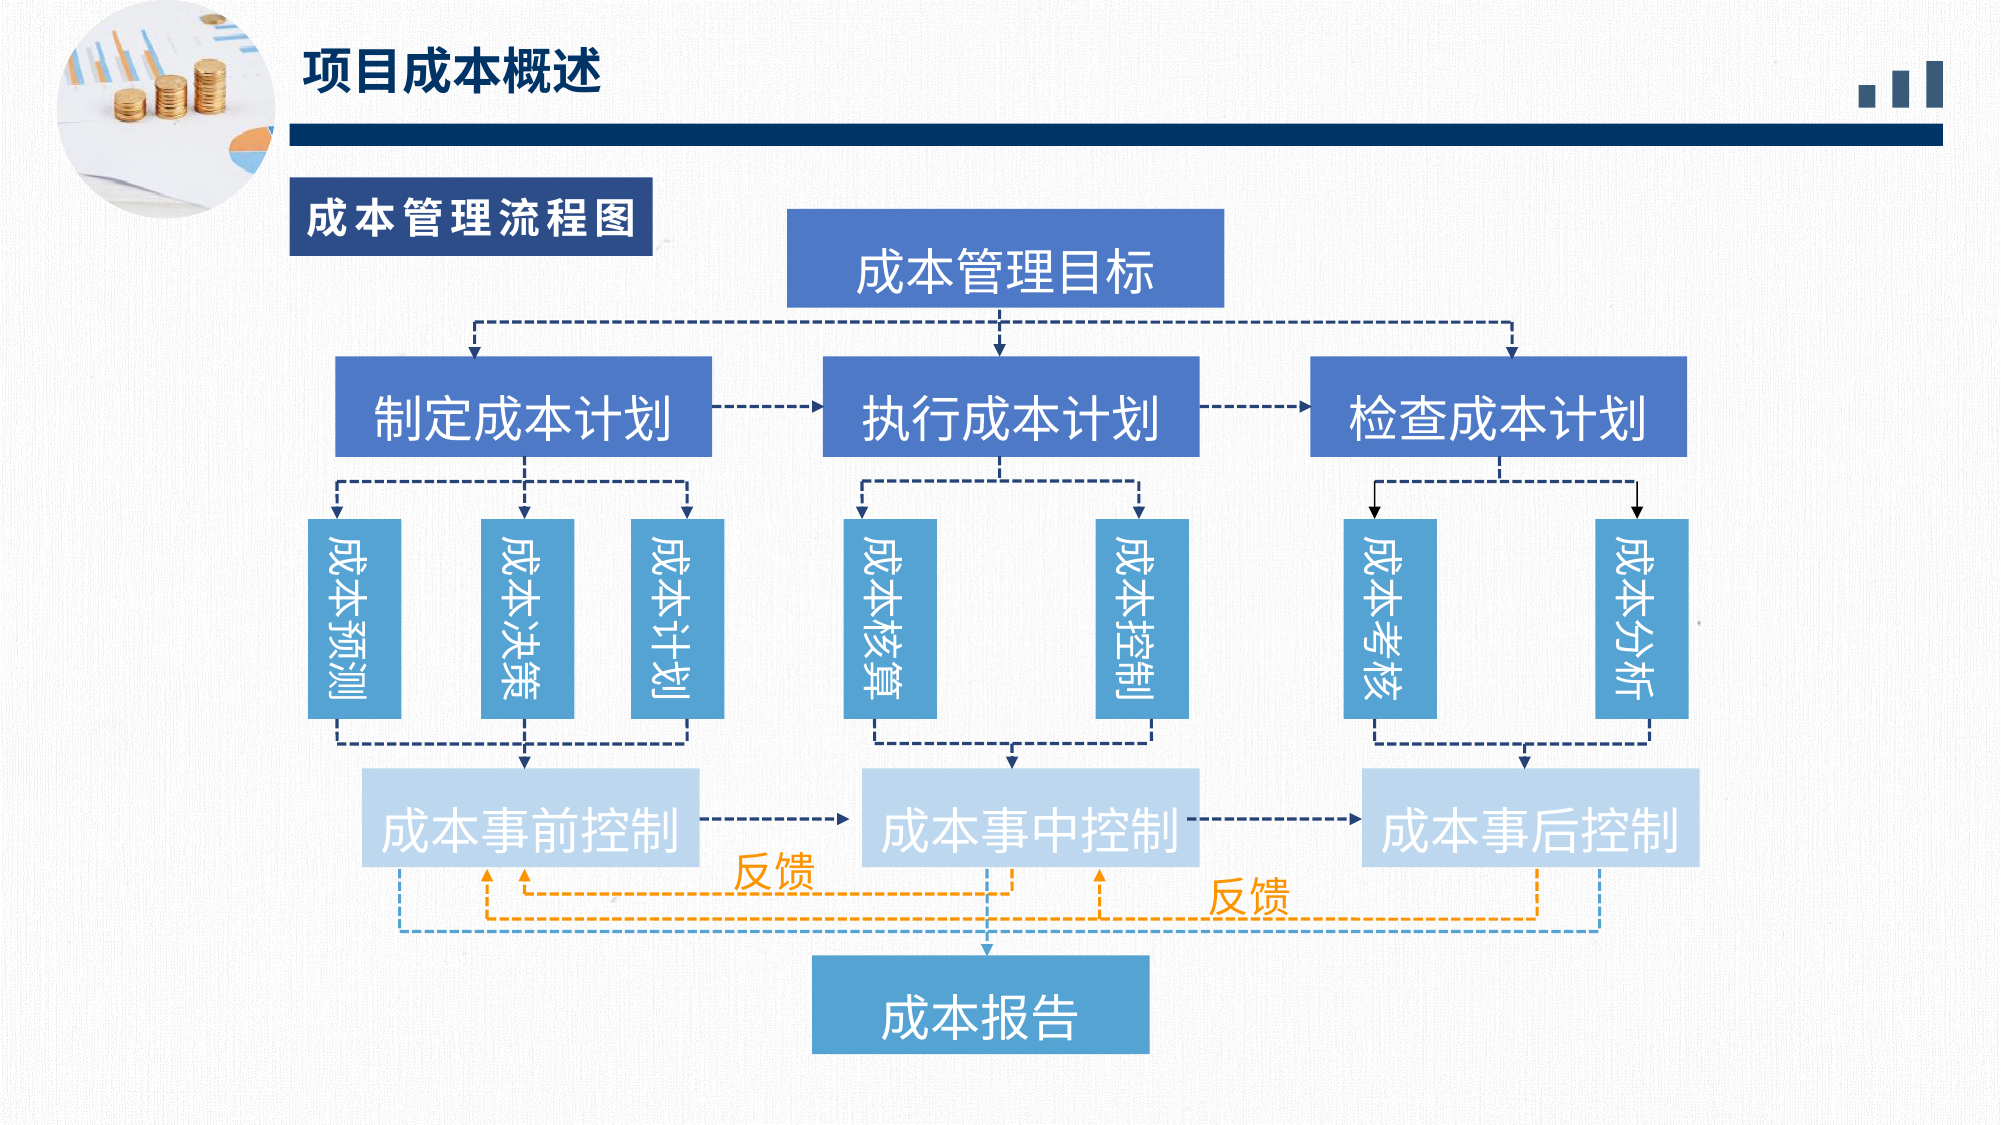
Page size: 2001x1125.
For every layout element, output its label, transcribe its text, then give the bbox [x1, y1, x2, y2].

text_box [330, 506, 344, 519]
text_box 成本决策 [481, 519, 575, 719]
text_box [855, 506, 869, 519]
text_box [807, 400, 825, 413]
text_box 执行成本计划 [822, 356, 1200, 457]
text_box [1346, 812, 1363, 826]
text_box 成本报告 [812, 955, 1150, 1055]
text_box [1368, 481, 1381, 519]
text_box 成本分析 [1595, 519, 1689, 719]
text_box 成本事后控制 [1362, 768, 1700, 868]
text_box [680, 506, 694, 519]
text_box [289, 123, 1944, 147]
text_box [1630, 481, 1644, 519]
text_box 成本核算 [843, 519, 937, 719]
text_box 制定成本计划 [335, 356, 713, 457]
text_box 成本预测 [308, 519, 402, 719]
text_box [518, 868, 531, 882]
text_box 反馈 [1162, 843, 1338, 929]
text_box [833, 812, 850, 826]
text_box [1005, 756, 1019, 770]
text_box [1132, 506, 1146, 519]
text_box 成本管理目标 [787, 208, 1225, 308]
text_box 检查成本计划 [1310, 356, 1688, 457]
text_box [1295, 400, 1313, 413]
text_box 成本考核 [1343, 519, 1437, 719]
text_box [468, 347, 481, 360]
text_box [480, 868, 494, 888]
text_box 反馈 [687, 818, 863, 904]
picture [0, 0, 2001, 1125]
text_box 成本管理流程图 [289, 176, 654, 257]
text_box [55, 0, 277, 220]
text_box 成本事前控制 [362, 768, 700, 868]
text_box [518, 506, 531, 519]
text_box 成本控制 [1095, 519, 1189, 719]
text_box [518, 750, 531, 770]
text_box [1093, 868, 1106, 888]
text_box 成本事中控制 [862, 768, 1200, 868]
text_box [1518, 756, 1531, 770]
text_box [1858, 60, 1944, 108]
text_box [1505, 347, 1519, 360]
text_box 项目成本概述 [287, 31, 617, 107]
text_box [980, 939, 994, 957]
text_box [993, 341, 1006, 357]
text_box 成本计划 [631, 519, 725, 719]
